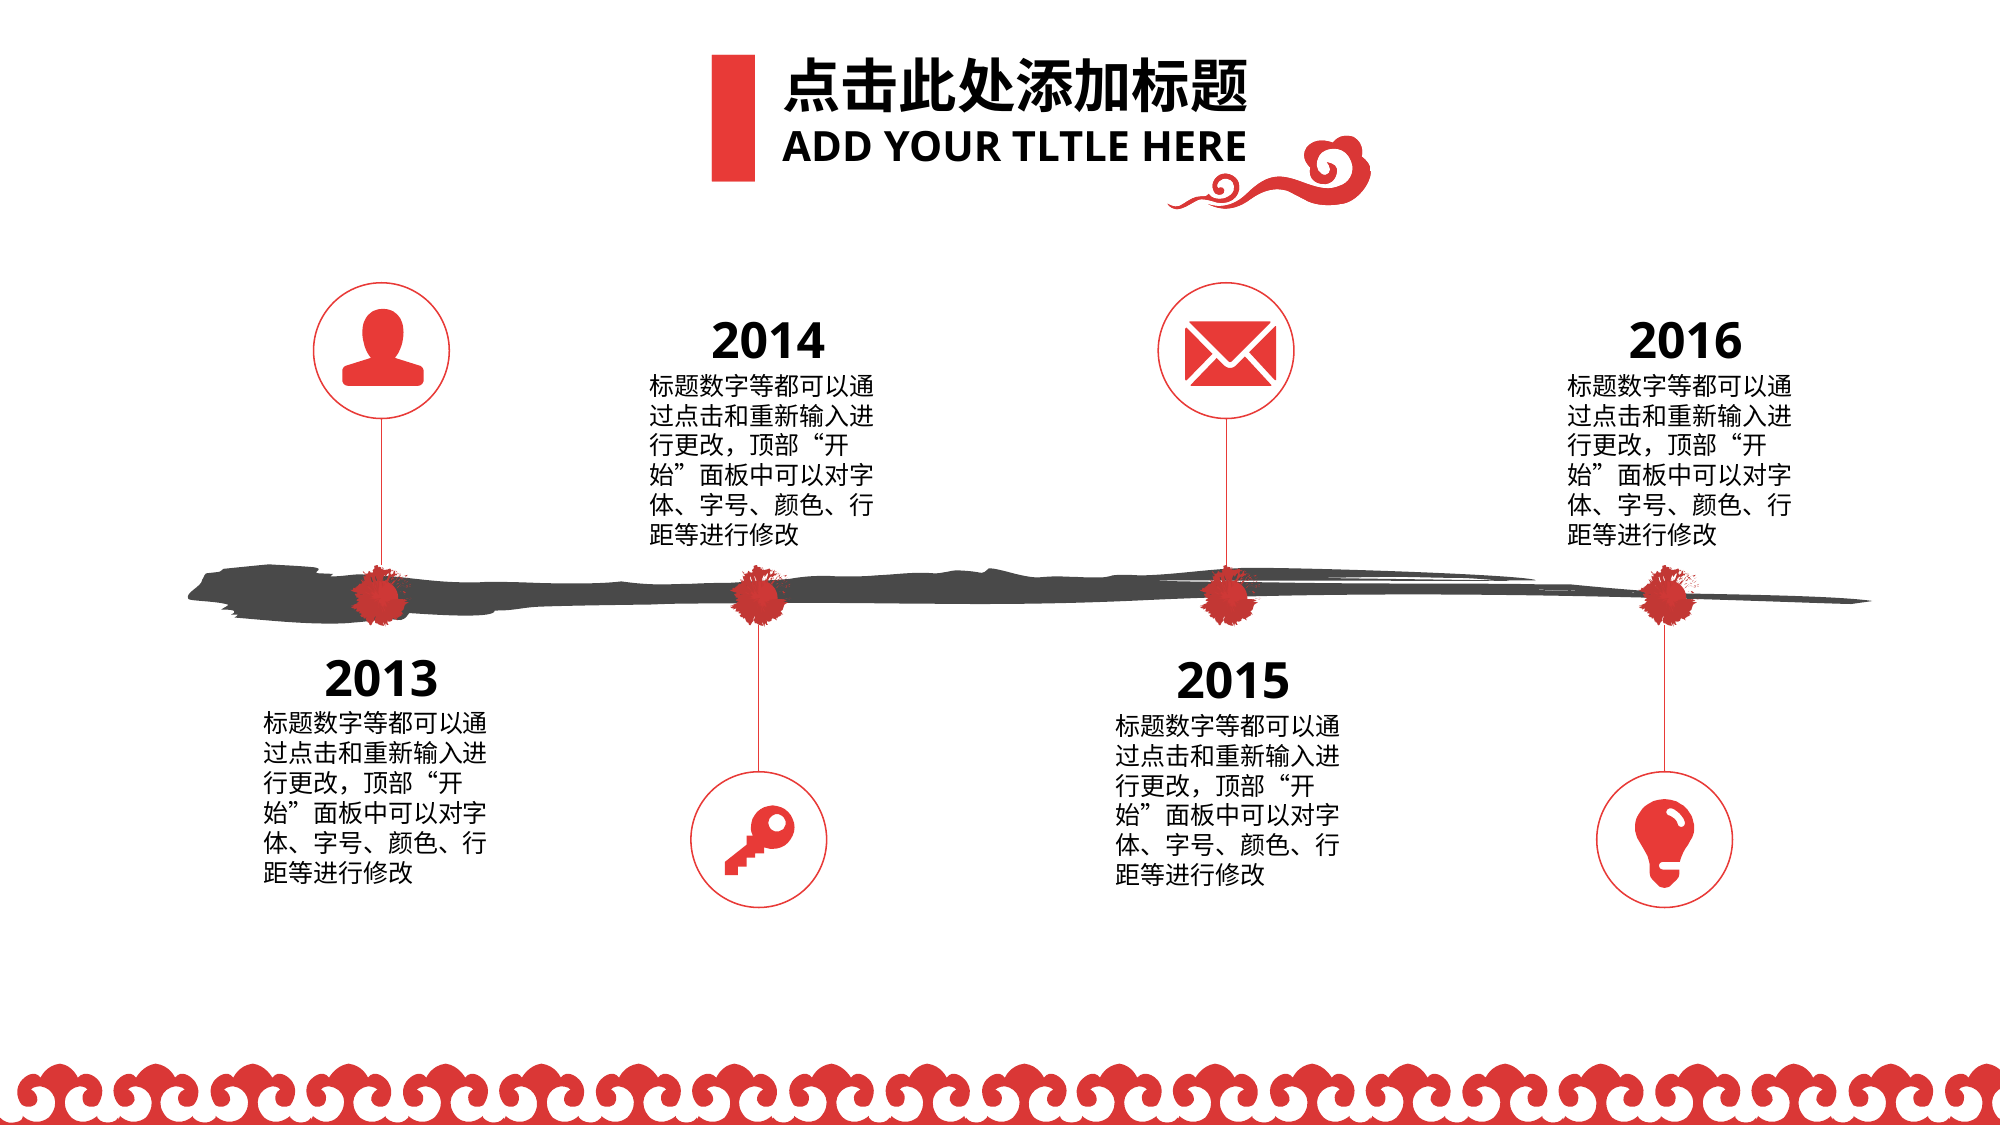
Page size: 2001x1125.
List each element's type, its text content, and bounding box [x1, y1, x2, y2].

text_box [724, 805, 795, 876]
text_box [1190, 356, 1272, 386]
text_box [1157, 281, 1295, 420]
text_box 点击此处添加标题 ADD YOUR TLTLE HERE [767, 41, 1505, 177]
text_box [1635, 799, 1695, 888]
text_box 2013 [309, 639, 454, 700]
picture [1164, 147, 1372, 215]
text_box [1189, 321, 1271, 363]
text_box [1595, 770, 1734, 909]
text_box 标题数字等都可以通过点击和重新输入进行更改，顶部“开始”面板中可以对字体、字号、颜色、行距等进行修改 [1100, 702, 1366, 898]
text_box [711, 54, 756, 182]
text_box 2016 [1613, 301, 1758, 362]
picture [187, 564, 1873, 627]
text_box 标题数字等都可以通过点击和重新输入进行更改，顶部“开始”面板中可以对字体、字号、颜色、行距等进行修改 [635, 362, 900, 557]
text_box 2015 [1161, 641, 1306, 702]
text_box [312, 281, 451, 420]
text_box 2014 [696, 301, 840, 362]
text_box [1249, 326, 1277, 381]
text_box [689, 770, 828, 909]
text_box [1185, 327, 1213, 381]
text_box [342, 308, 424, 386]
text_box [0, 1061, 2000, 1125]
text_box 标题数字等都可以通过点击和重新输入进行更改，顶部“开始”面板中可以对字体、字号、颜色、行距等进行修改 [1552, 362, 1818, 557]
text_box 标题数字等都可以通过点击和重新输入进行更改，顶部“开始”面板中可以对字体、字号、颜色、行距等进行修改 [248, 700, 513, 895]
